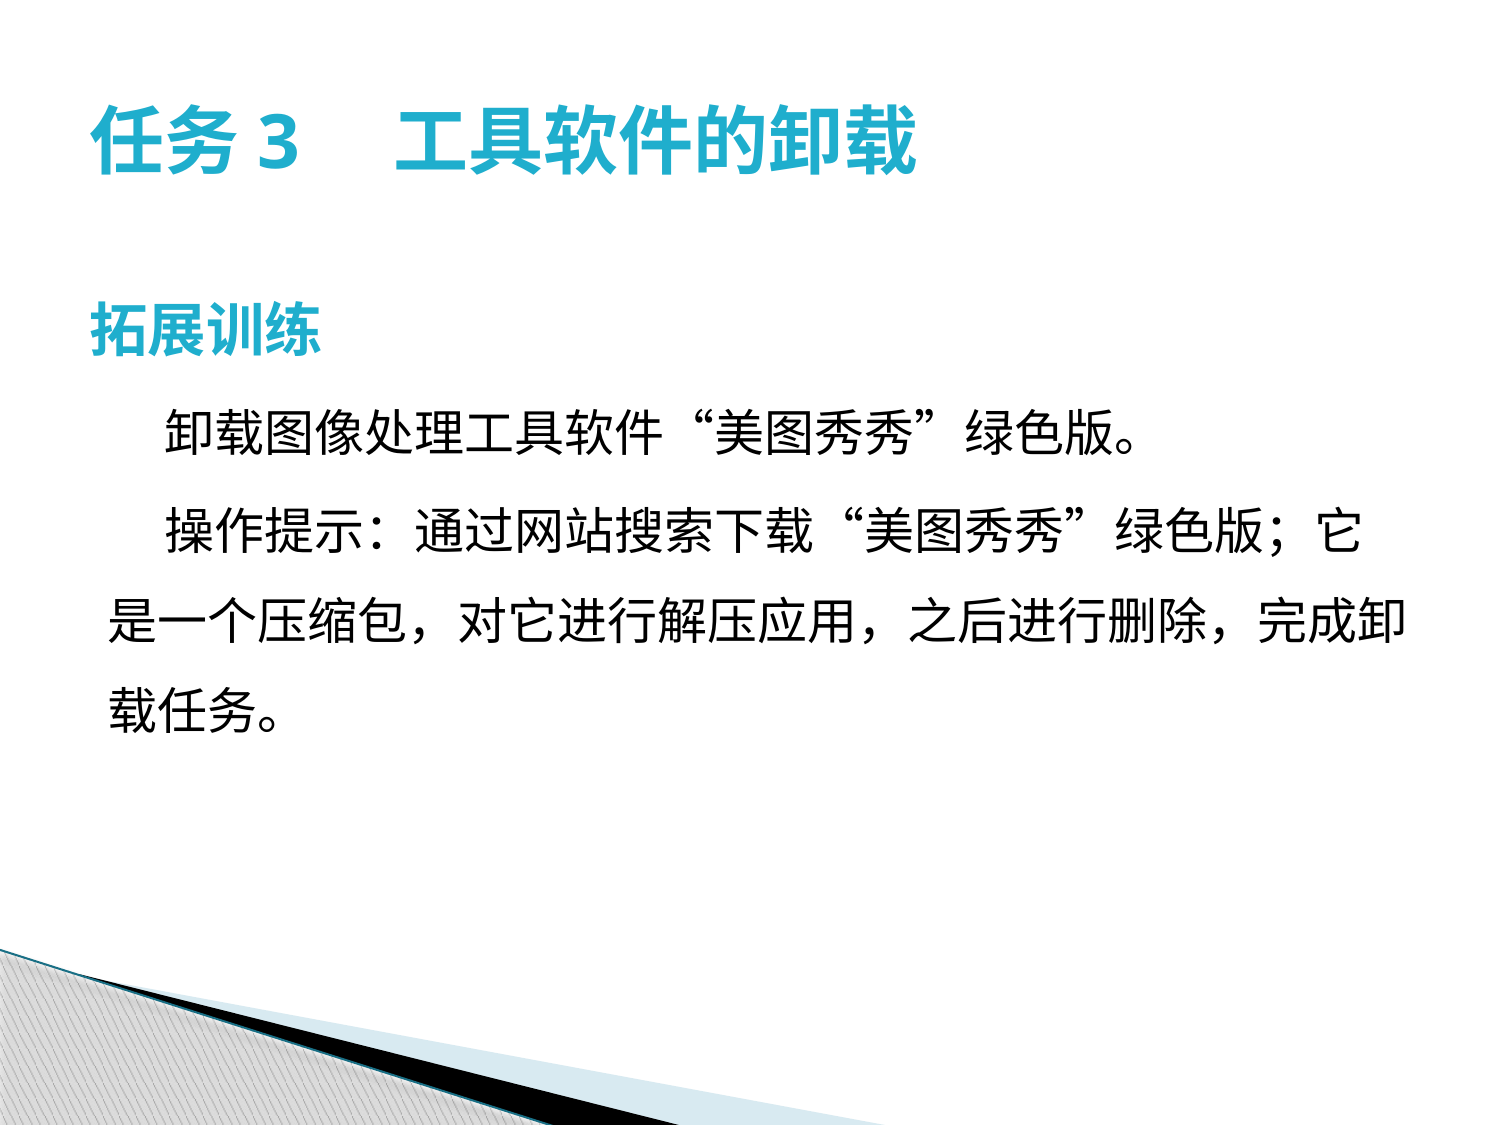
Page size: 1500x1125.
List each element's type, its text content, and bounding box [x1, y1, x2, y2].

list 拓展训练 卸载图像处理工具软件“美图秀秀”绿色版。 操作提示：通过网站搜索下载“美图秀秀”绿色版；它是一个压缩包，对它进行解压应用，之后进行删除，完成卸载任务。 [75, 243, 1425, 1012]
title 任务3 工具软件的卸载 [75, 45, 1425, 233]
